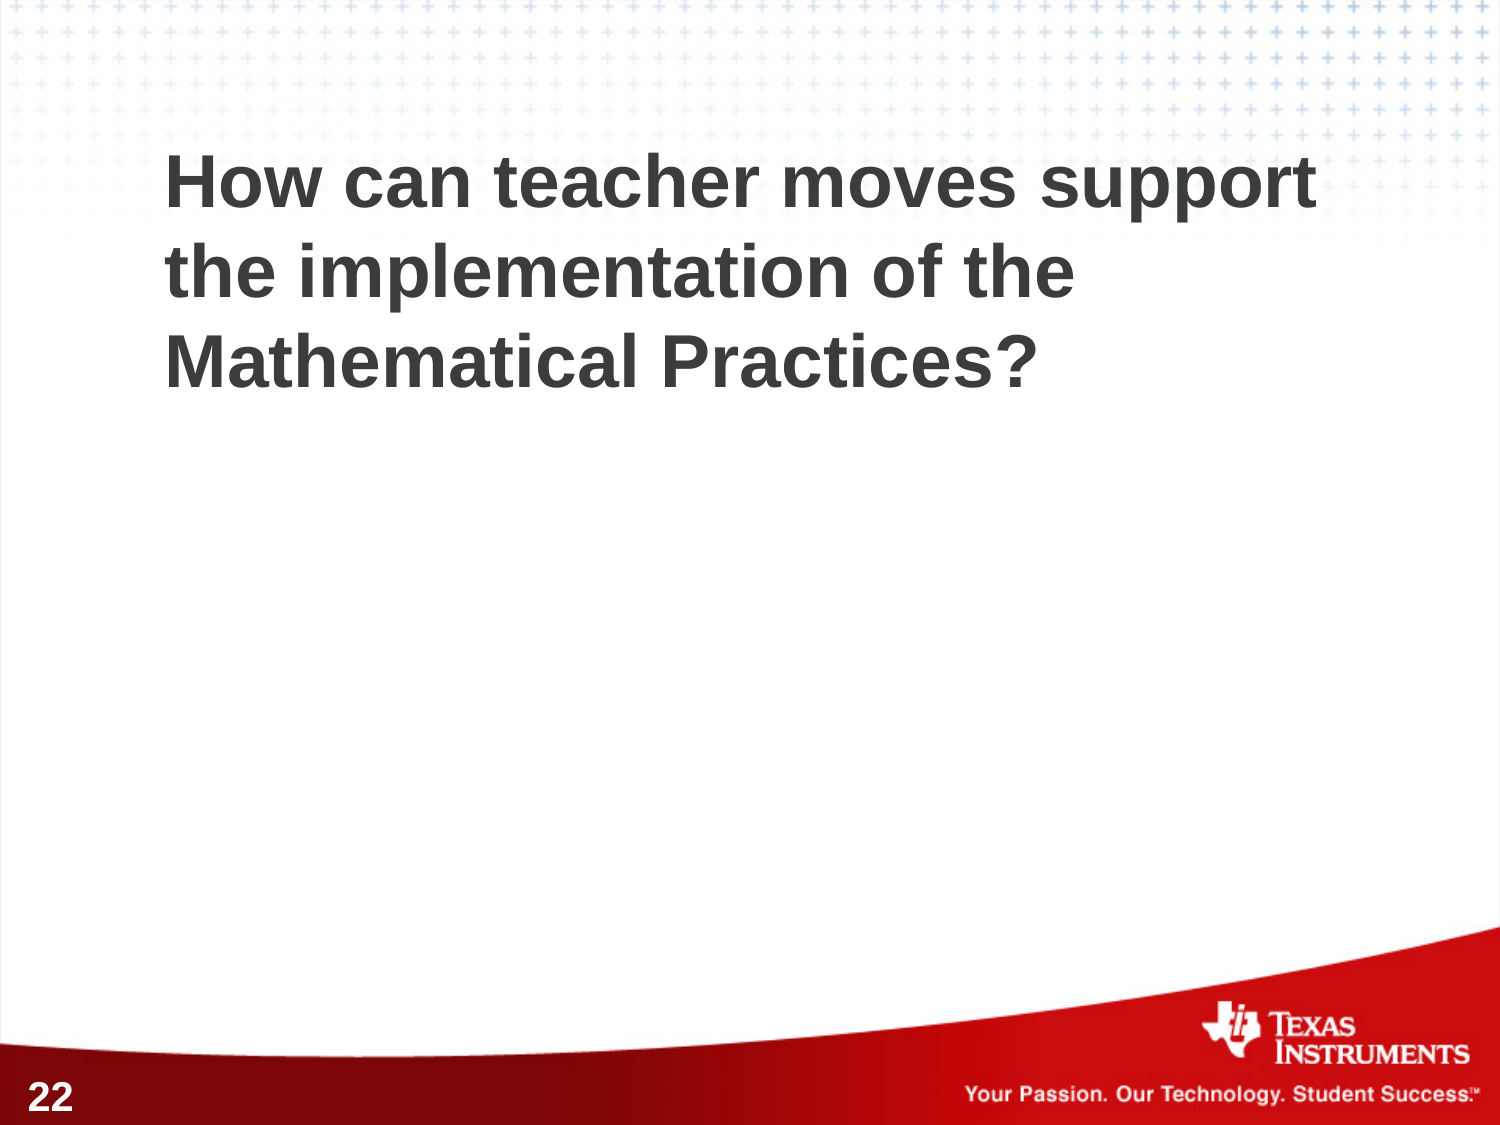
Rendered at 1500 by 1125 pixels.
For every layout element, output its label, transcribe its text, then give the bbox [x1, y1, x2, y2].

picture [0, 0, 1500, 1125]
text_box How can teacher moves support the implementation of the Mathematical Practices? [149, 124, 1363, 410]
